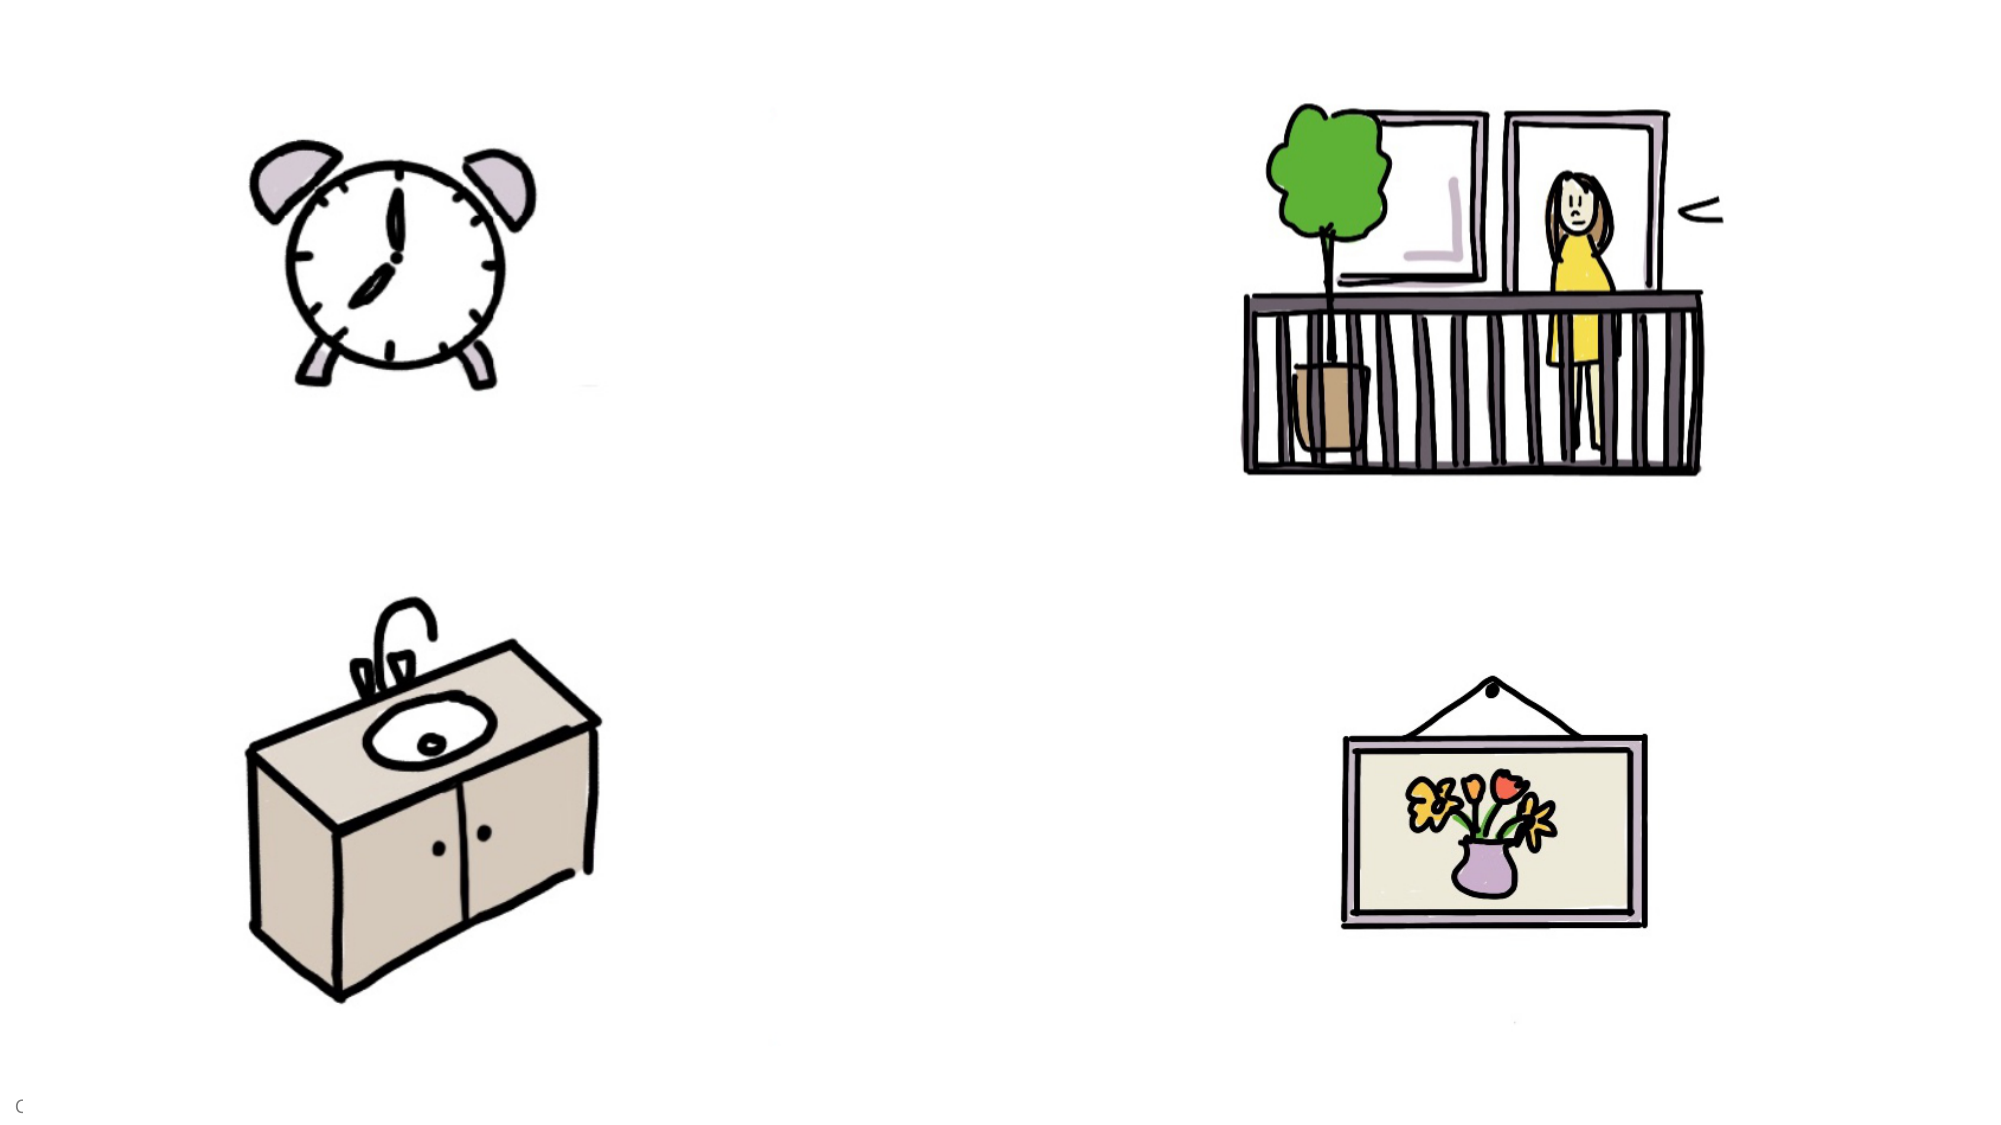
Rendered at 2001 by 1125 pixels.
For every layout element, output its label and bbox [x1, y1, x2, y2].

picture [22, 0, 1977, 1125]
text_box [0, 1087, 22, 1125]
